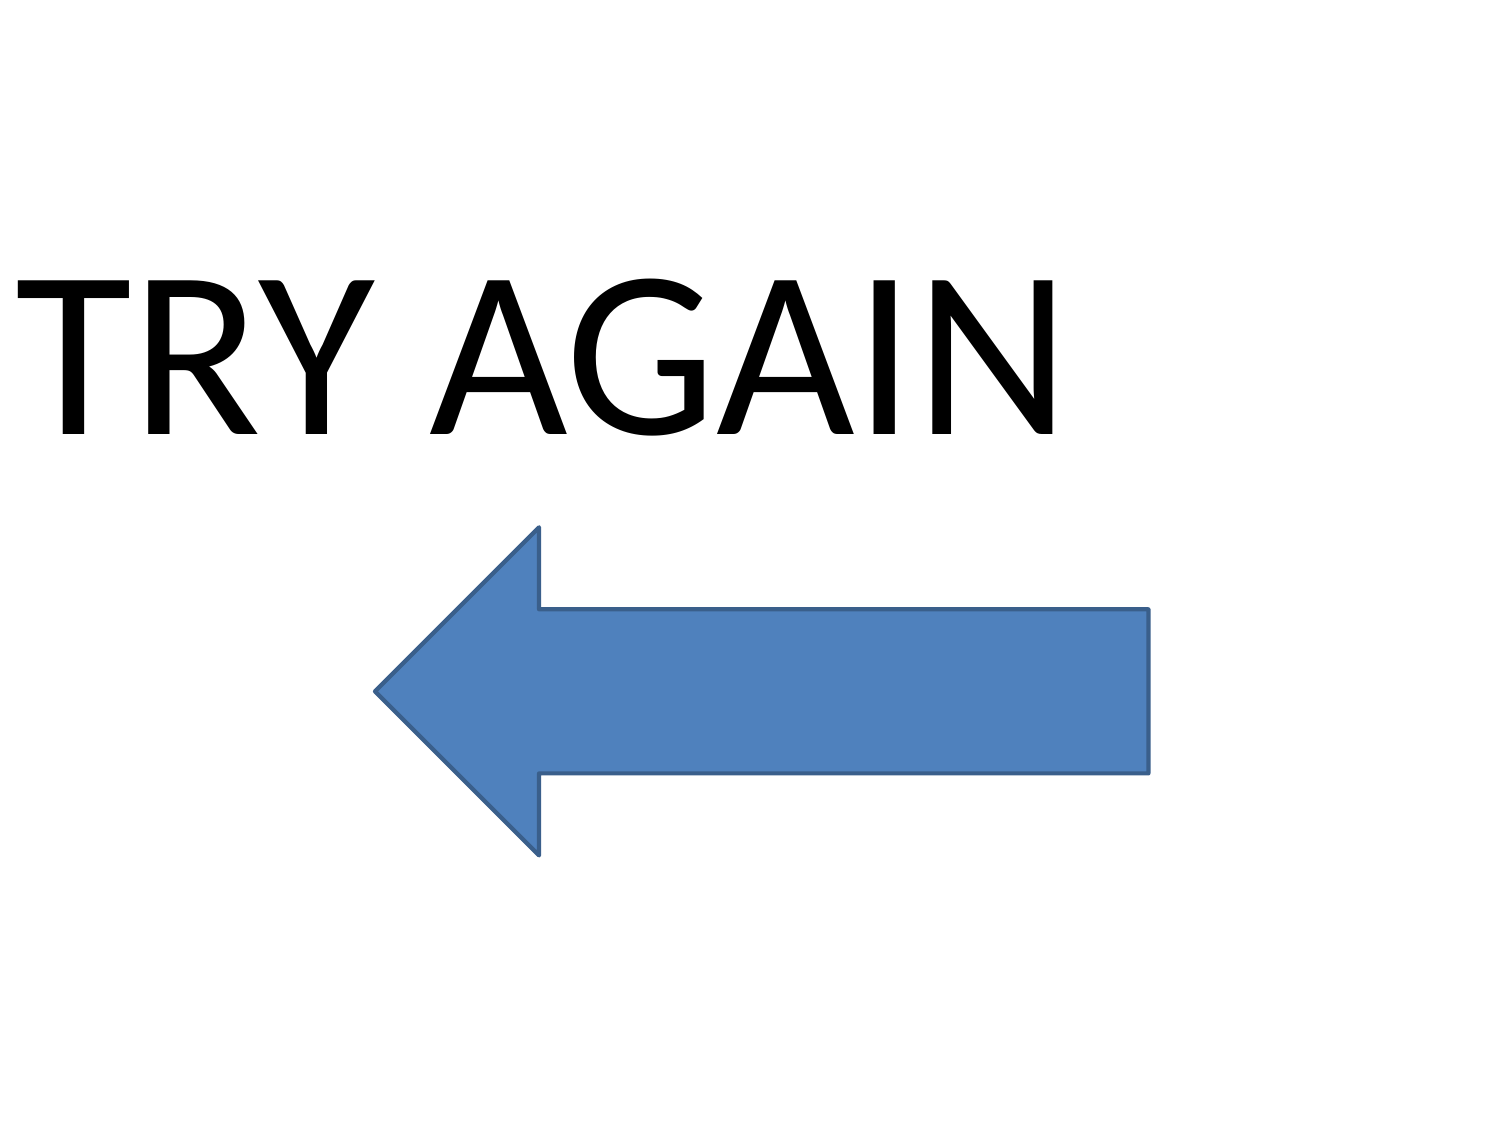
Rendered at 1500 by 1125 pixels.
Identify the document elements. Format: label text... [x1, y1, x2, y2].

text_box [372, 525, 1151, 858]
list TRY AGAIN [0, 187, 1332, 466]
